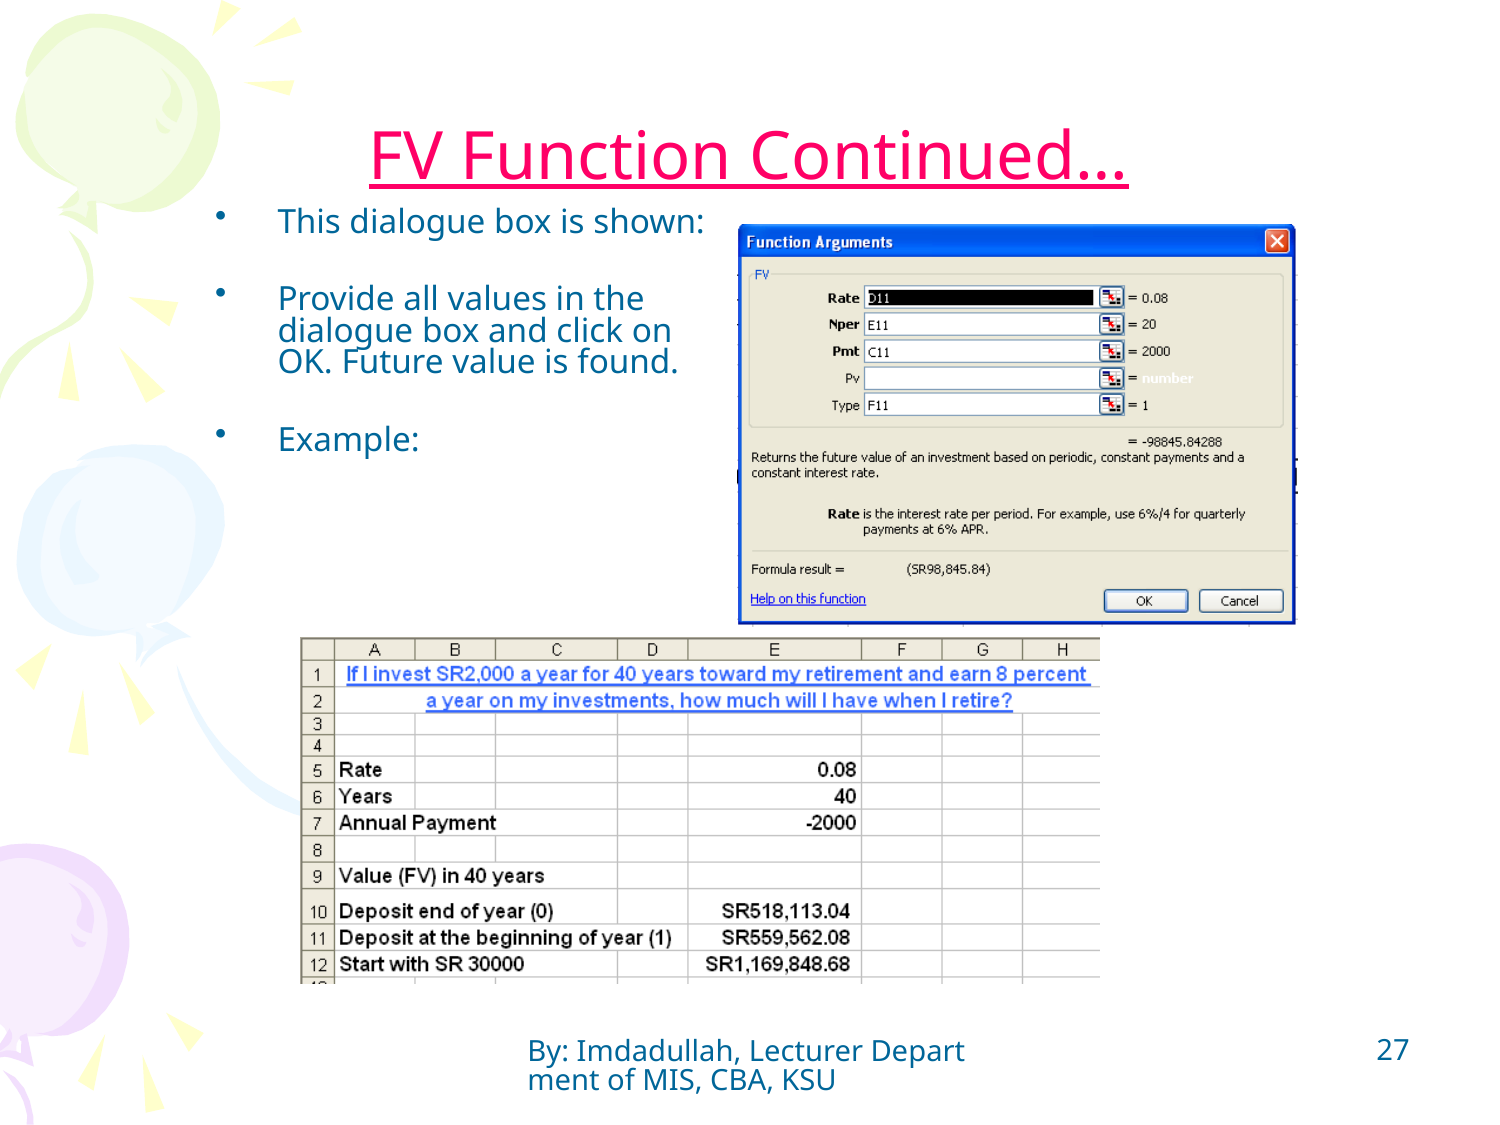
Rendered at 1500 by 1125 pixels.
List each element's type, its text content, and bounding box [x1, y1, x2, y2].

slide_number 27 [1074, 1023, 1426, 1100]
picture [737, 224, 1298, 627]
picture [299, 637, 1101, 984]
list This dialogue box is shown: Provide all values in the dialogue box and click on OK. Future value is found. Example: [199, 201, 751, 451]
title FV Function Continued… [72, 74, 1426, 201]
footer By: Imdadullah, Lecturer Department of MIS, CBA, KSU [512, 1024, 988, 1101]
